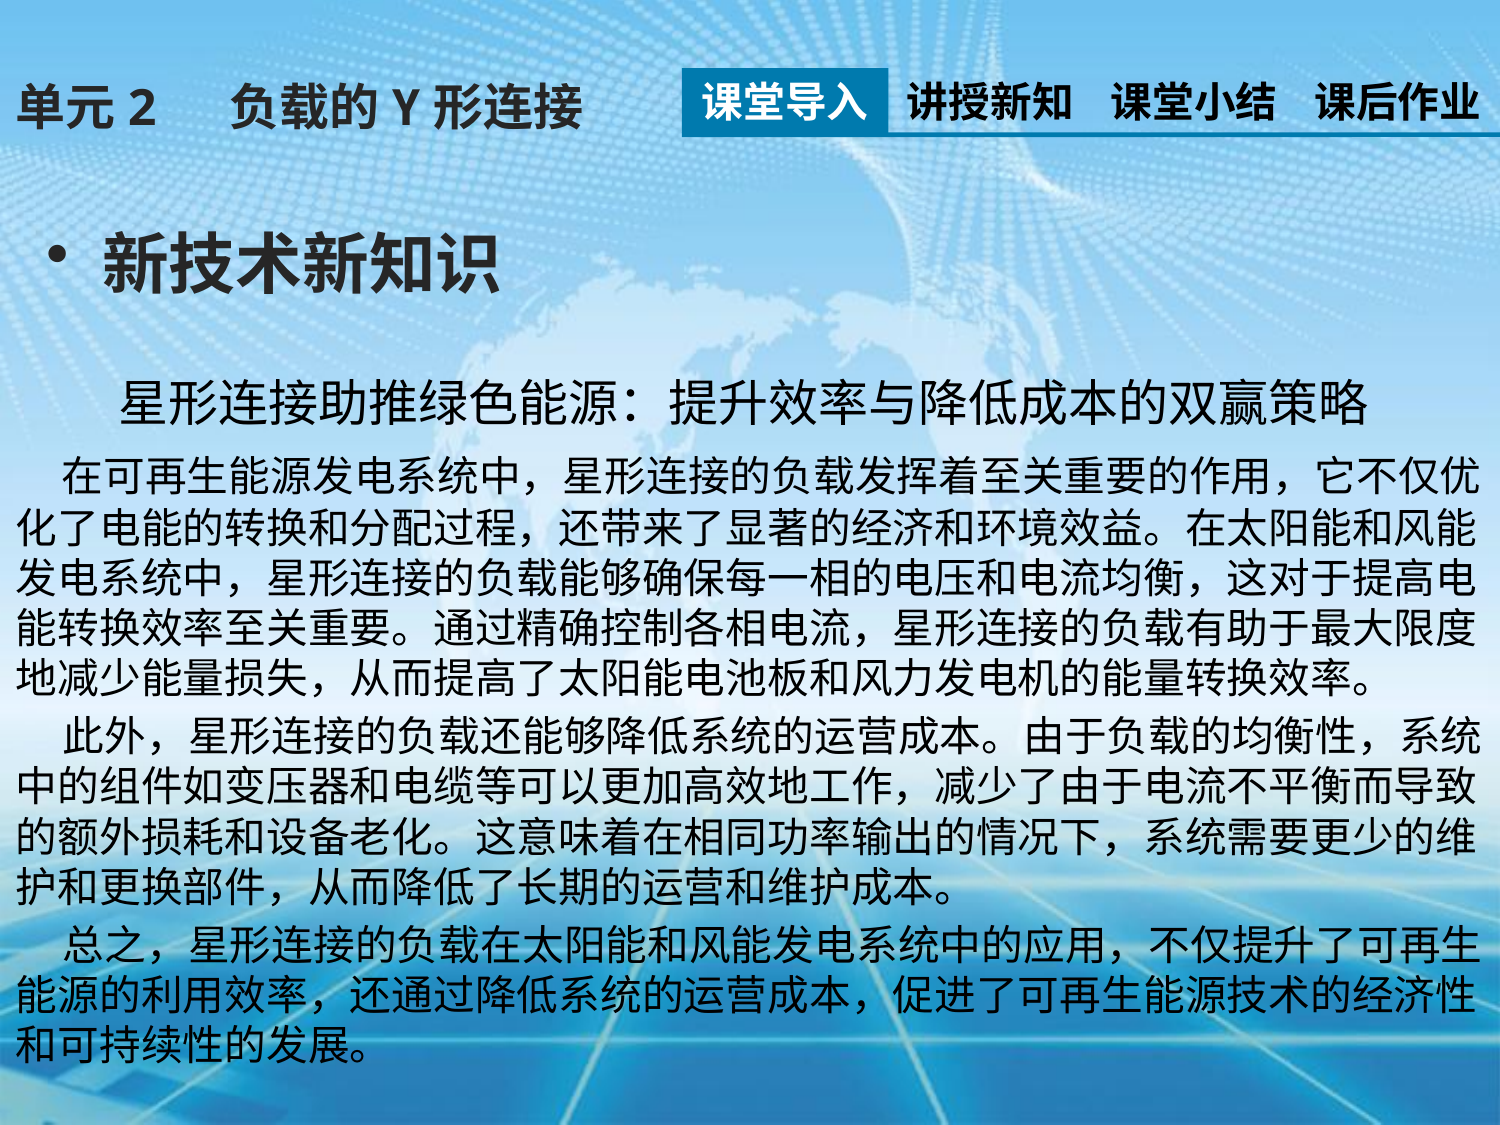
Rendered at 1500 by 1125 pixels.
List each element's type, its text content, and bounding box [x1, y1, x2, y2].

picture [0, 0, 1500, 1125]
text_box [1, 67, 1500, 144]
text_box 星形连接助推绿色能源：提升效率与降低成本的双赢策略 在可再生能源发电系统中，星形连接的负载发挥着至关重要的作用，它不仅优化了电能的转换和分配过程，还带来了显著的经济和环境效益。在太阳能和风能发电系统中，星形连接的负载能够确保每一相的电压和电流均衡，这对于提高电能转换效率至关重要。通过精确控制各相电流，星形连接的负载有助于最大限度地减少能量损失，从而提高了太阳能电池板和风力发电机的能量转换效率。 此外，星形连接的负载还能够降低系统的运营成本。由于负载的均衡性，系统中的组件如变压器和电缆等可以更加高效地工作，减少了由于电流不平衡而导致的额外损耗和设备老化。这意味着在相同功率输出的情况下，系统需要更少的维护和更换部件，从而降低了长期的运营和维护成本。 总之，星形连接的负载在太阳能和风能发电系统中的应用，不仅提升了可再生能源的利用效率，还通过降低系统的运营成本，促进了可再生能源技术的经济性和可持续性的发展。 [1, 364, 1500, 1098]
text_box 新技术新知识 [31, 214, 782, 309]
